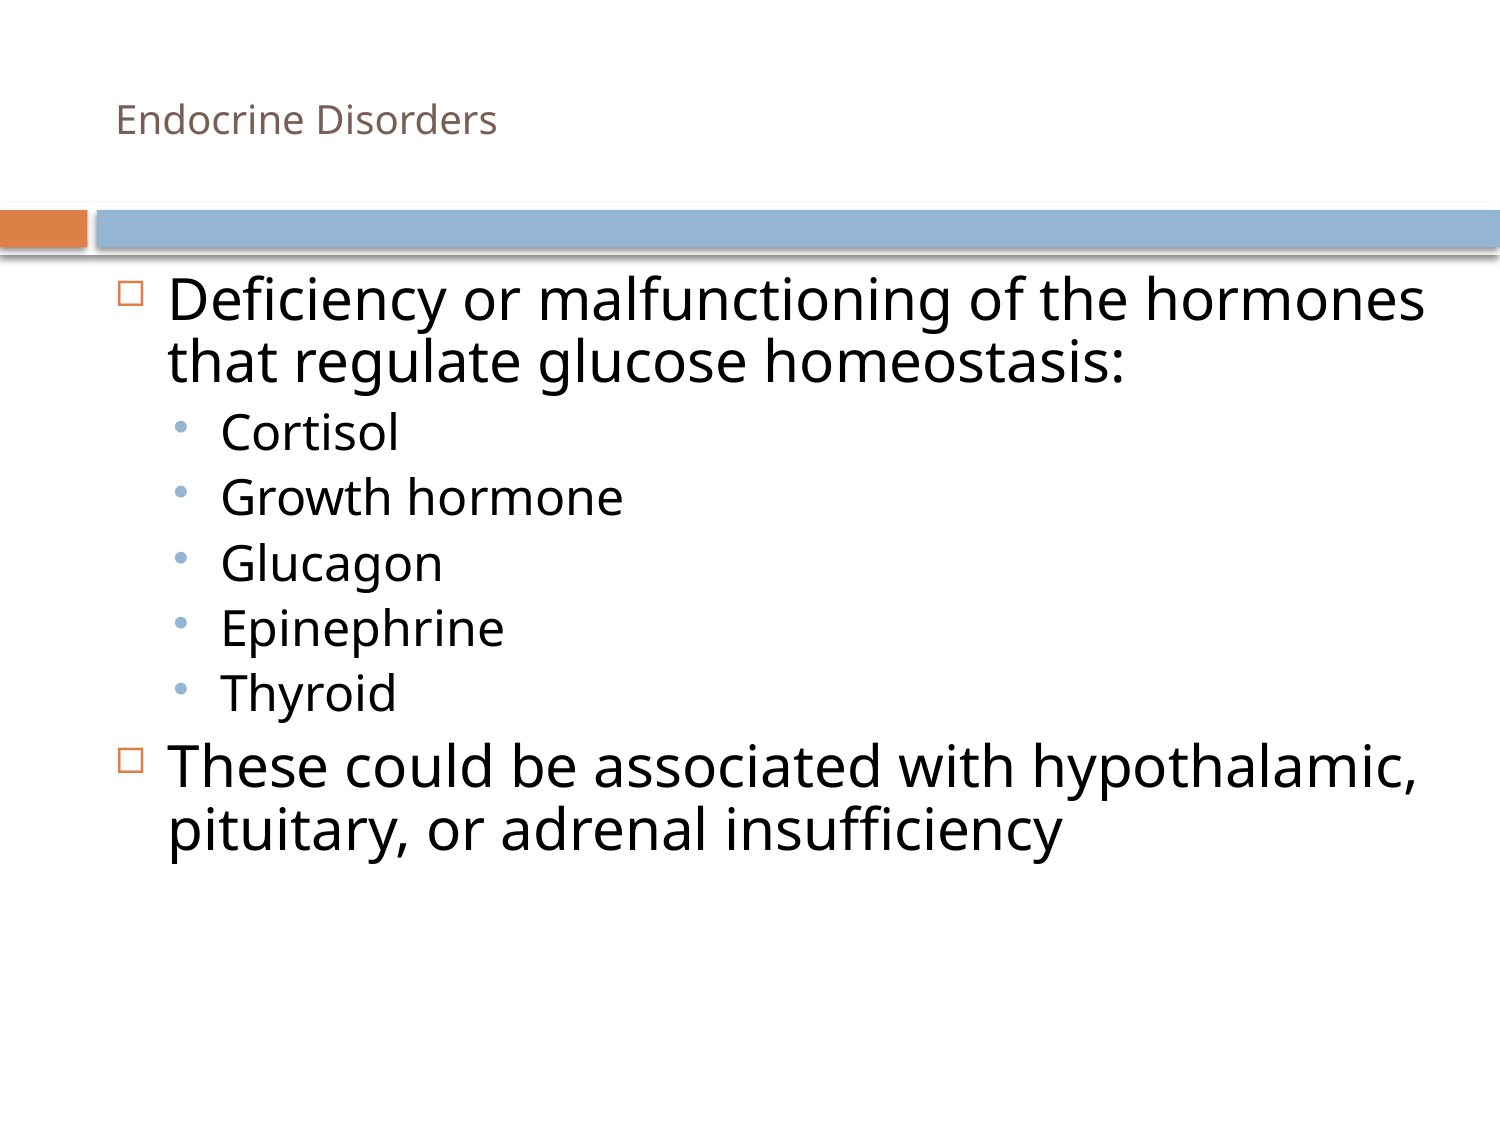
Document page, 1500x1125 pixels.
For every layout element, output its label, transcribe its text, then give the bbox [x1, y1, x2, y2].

list Deficiency or malfunctioning of the hormones that regulate glucose homeostasis: Cortisol Growth hormone Glucagon Epinephrine Thyroid These could be associated with hypothalamic, pituitary, or adrenal insufficiency [100, 262, 1454, 1125]
title Endocrine Disorders [100, 37, 1438, 200]
